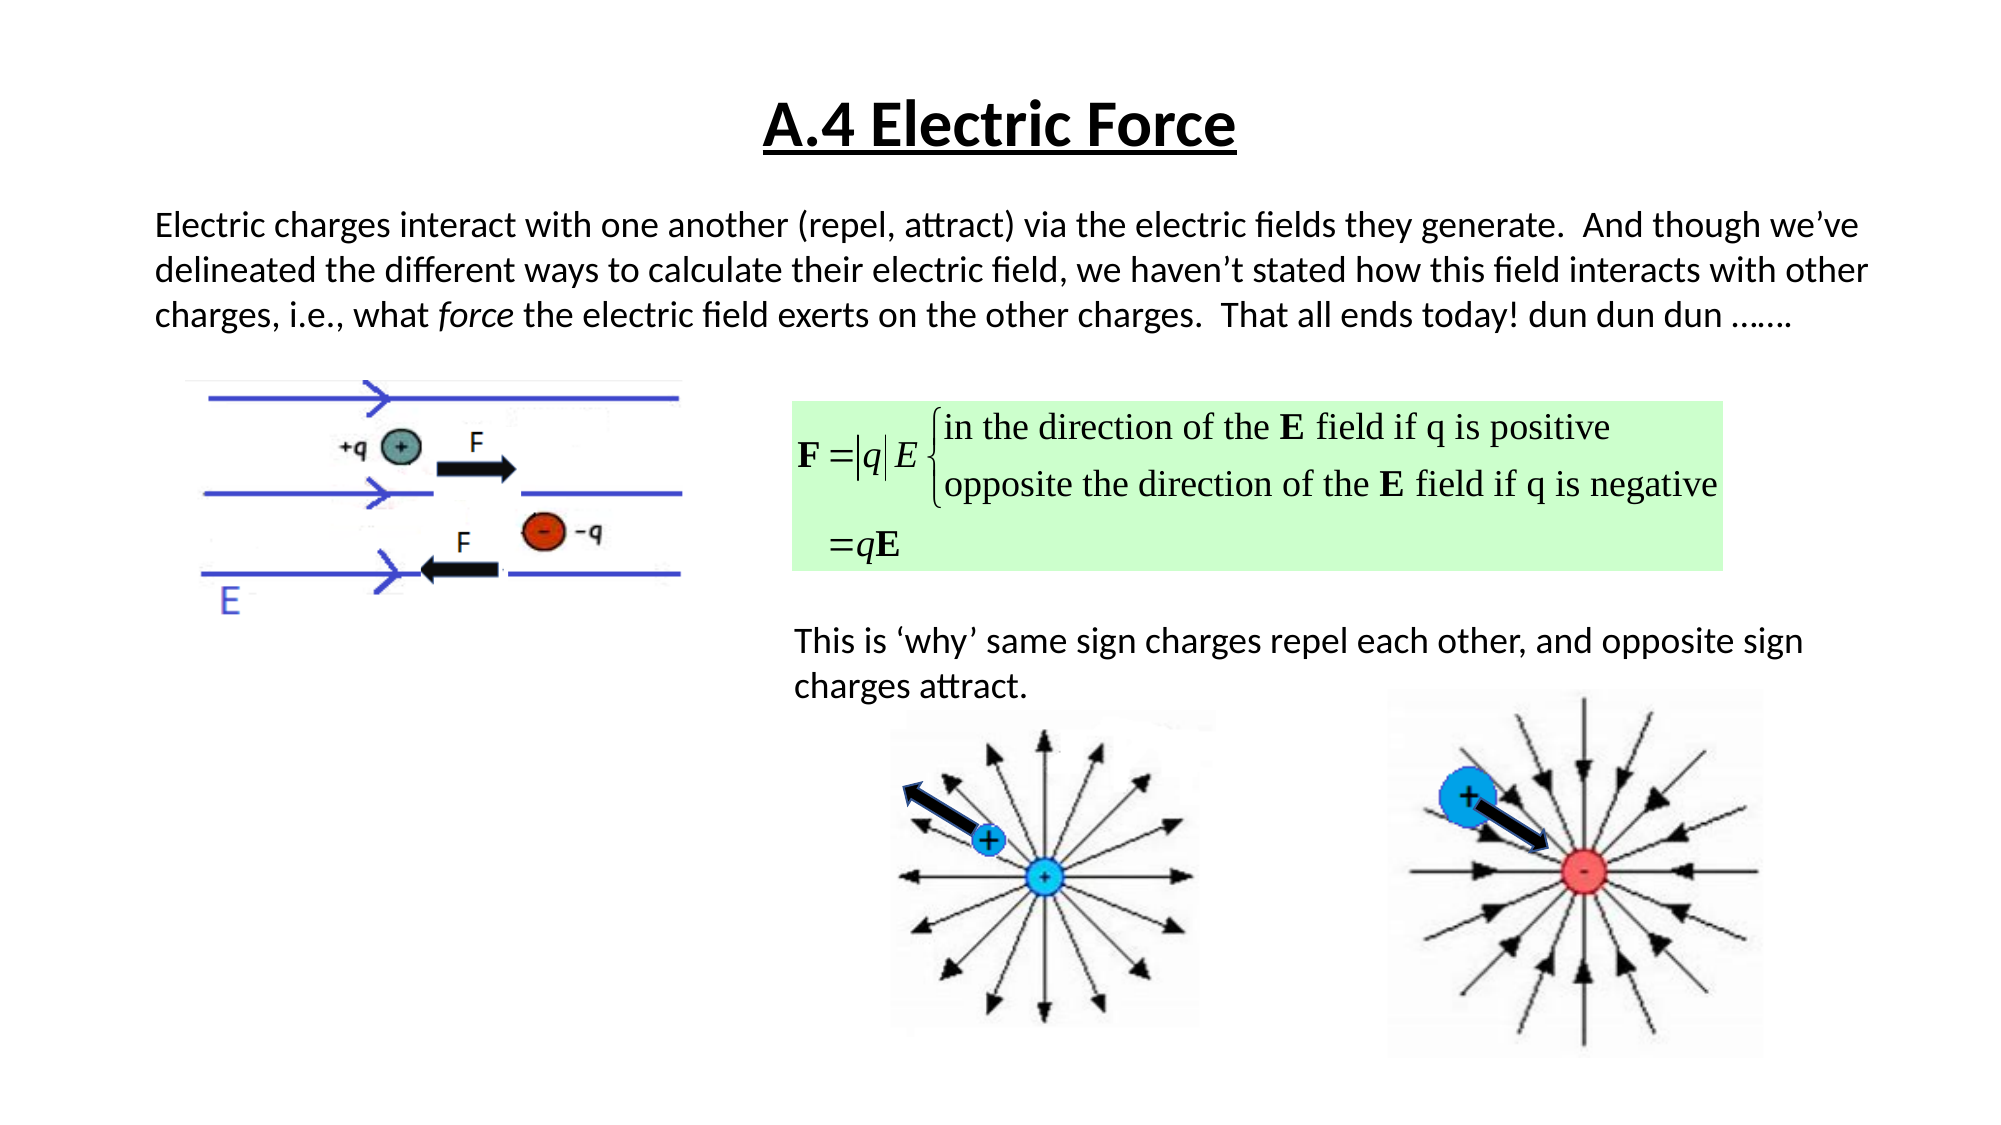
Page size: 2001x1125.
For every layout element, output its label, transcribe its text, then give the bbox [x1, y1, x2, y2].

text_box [1387, 689, 1771, 1058]
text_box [420, 527, 509, 601]
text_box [433, 427, 522, 500]
text_box Electric charges interact with one another (repel, attract) via the electric fields they generate. And though we’ve delineated the different ways to calculate their electric field, we haven’t stated how this field interacts with other charges, i.e., what force the electric field exerts on the other charges. That all ends today! dun dun dun ……. [140, 193, 1895, 343]
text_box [184, 380, 683, 690]
title A.4 Electric Force [249, 66, 1750, 168]
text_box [792, 400, 1724, 572]
text_box This is ‘why’ same sign charges repel each other, and opposite sign charges attract. [779, 608, 1906, 713]
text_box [886, 710, 1216, 1037]
